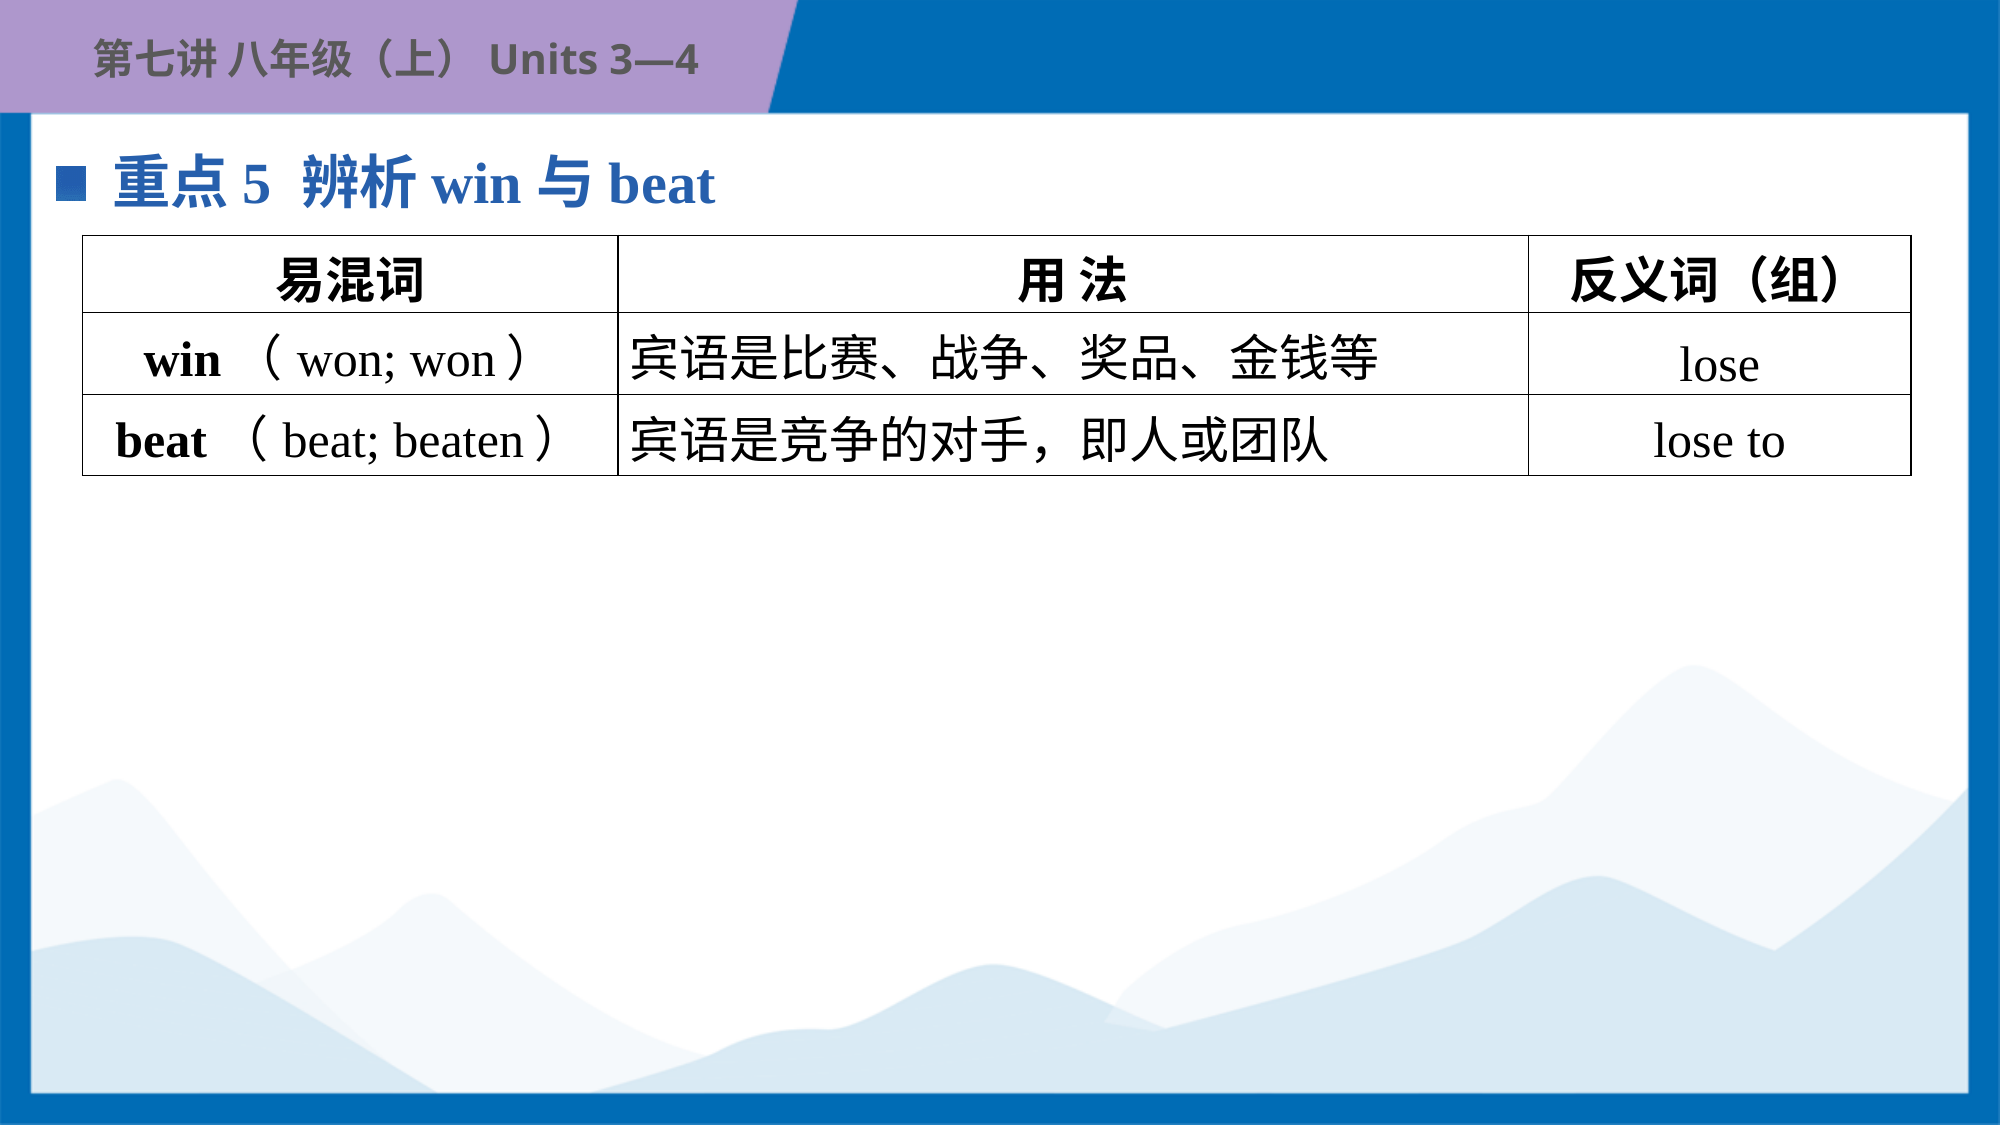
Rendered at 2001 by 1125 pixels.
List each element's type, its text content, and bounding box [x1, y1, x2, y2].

table_cell lose to [1529, 395, 1910, 475]
table_cell beat（beat; beaten） [83, 395, 617, 475]
table_cell 宾语是竞争的对手，即人或团队 [619, 395, 1528, 475]
table_cell win（won; won） [83, 313, 617, 394]
table_header 用 法 [619, 236, 1528, 312]
picture [0, 0, 2000, 1125]
table_header 易混词 [83, 236, 617, 312]
table_cell 宾语是比赛、战争、奖品、金钱等 [619, 313, 1528, 394]
table_cell lose [1529, 313, 1910, 394]
table_header 反义词（组） [1529, 236, 1910, 312]
text_box 重点5 辨析win与beat [112, 144, 1917, 215]
